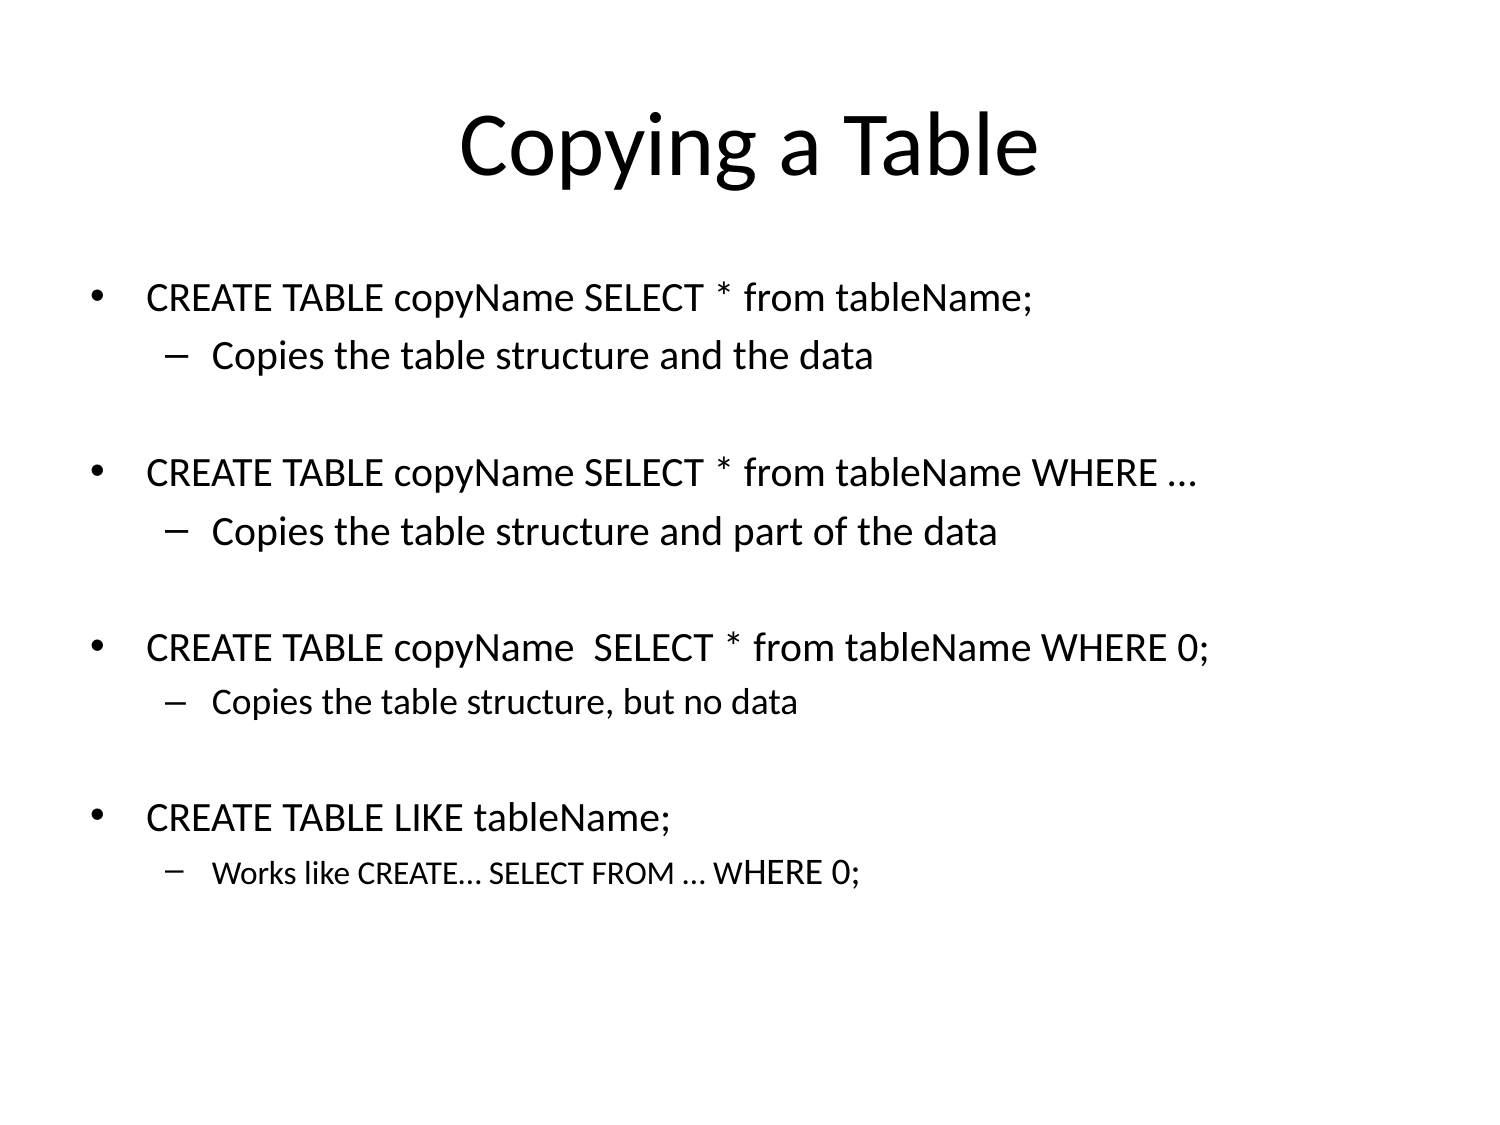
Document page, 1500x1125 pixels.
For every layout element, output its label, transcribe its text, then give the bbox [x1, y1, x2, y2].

title Copying a Table [75, 45, 1425, 233]
list CREATE TABLE copyName SELECT * from tableName; Copies the table structure and the data CREATE TABLE copyName SELECT * from tableName WHERE … Copies the table structure and part of the data CREATE TABLE copyName SELECT * from tableName WHERE 0; Copies the table structure, but no data CREATE TABLE LIKE tableName; Works like CREATE… SELECT FROM … WHERE 0; [75, 262, 1425, 1005]
